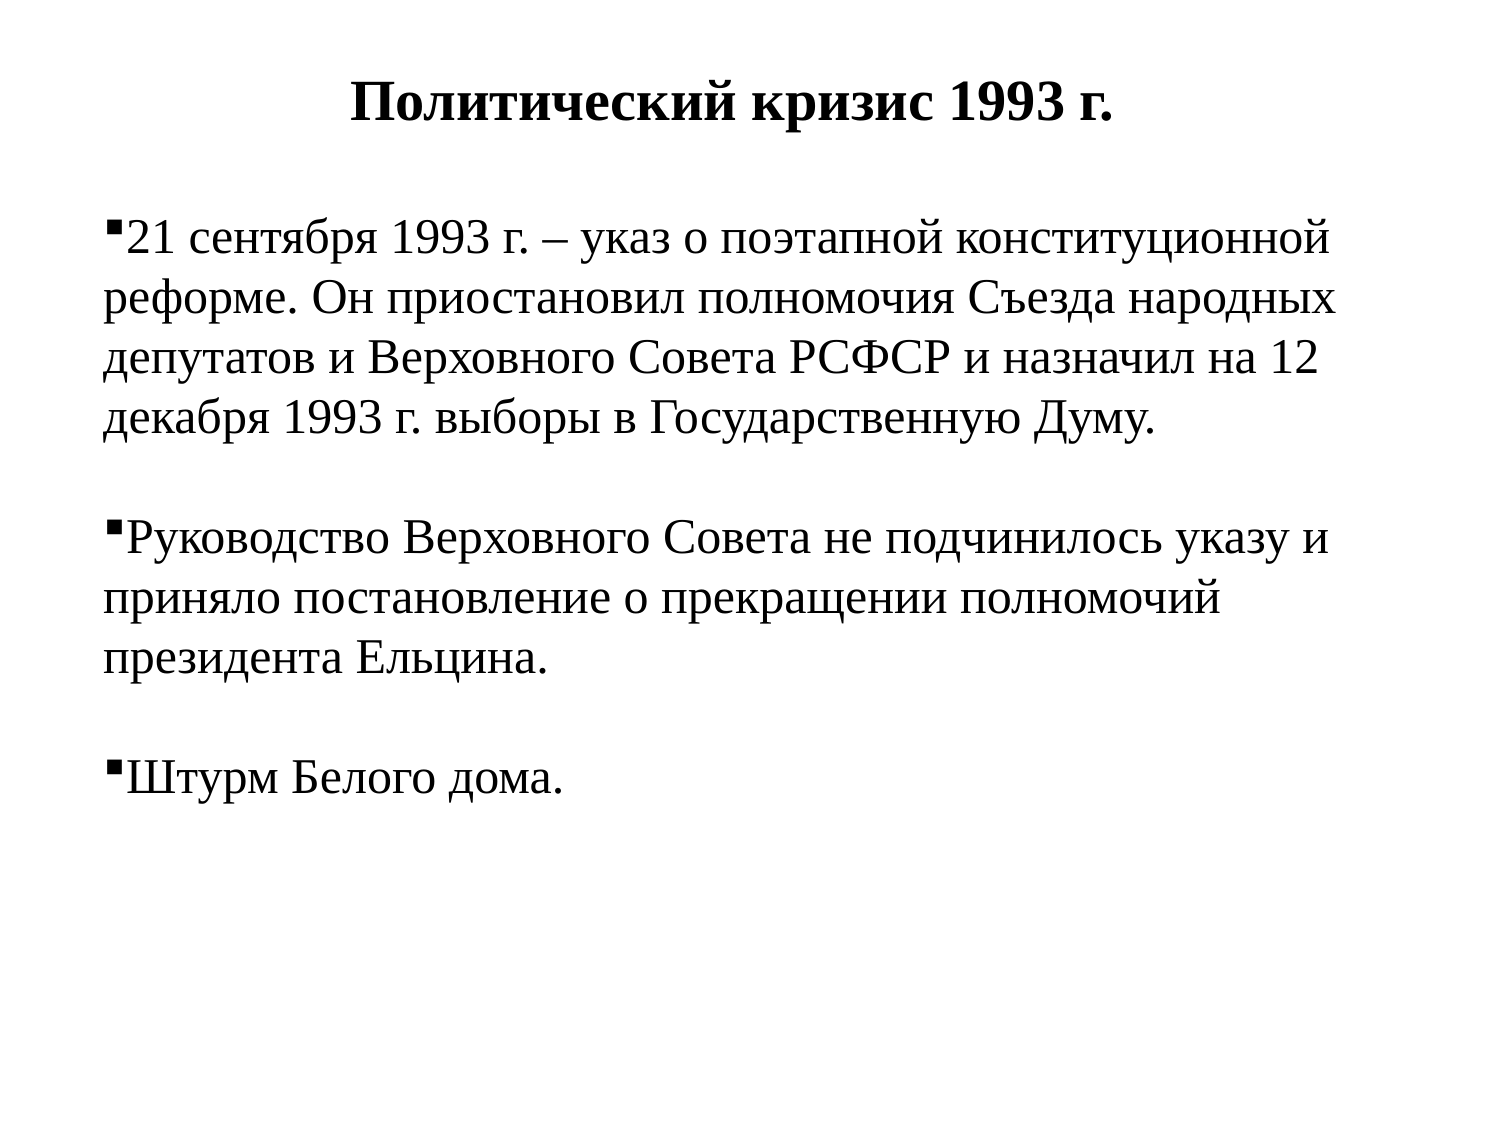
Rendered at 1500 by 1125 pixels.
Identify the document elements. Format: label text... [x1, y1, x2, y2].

text_box Политический кризис 1993 г. [289, 54, 1176, 140]
text_box 21 сентября 1993 г. – указ о поэтапной конституционной реформе. Он приостановил полномочия Съезда народных депутатов и Верховного Совета РСФСР и назначил на 12 декабря 1993 г. выборы в Государственную Думу. Руководство Верховного Совета не подчинилось указу и приняло постановление о прекращении полномочий президента Ельцина. Штурм Белого дома. [88, 196, 1376, 811]
